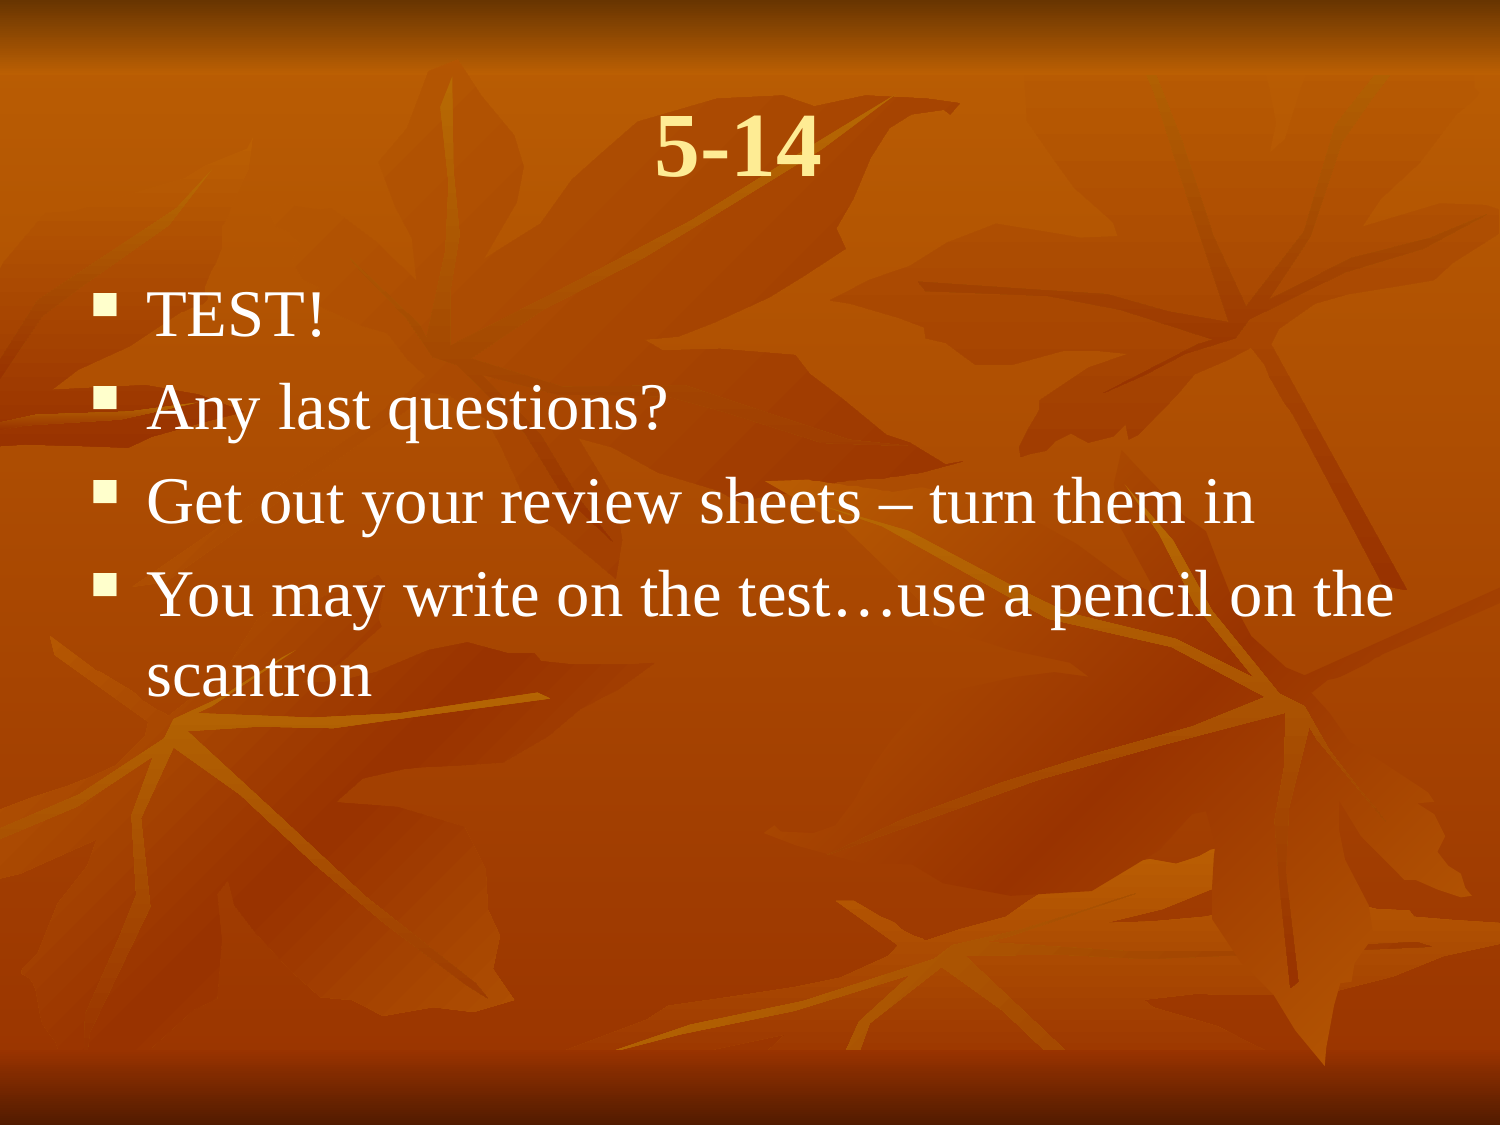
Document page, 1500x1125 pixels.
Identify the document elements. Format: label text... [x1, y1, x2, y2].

title 5-14 [74, 45, 1426, 234]
list TEST! Any last questions? Get out your review sheets – turn them in You may write on the test…use a pencil on the scantron [74, 262, 1426, 1006]
